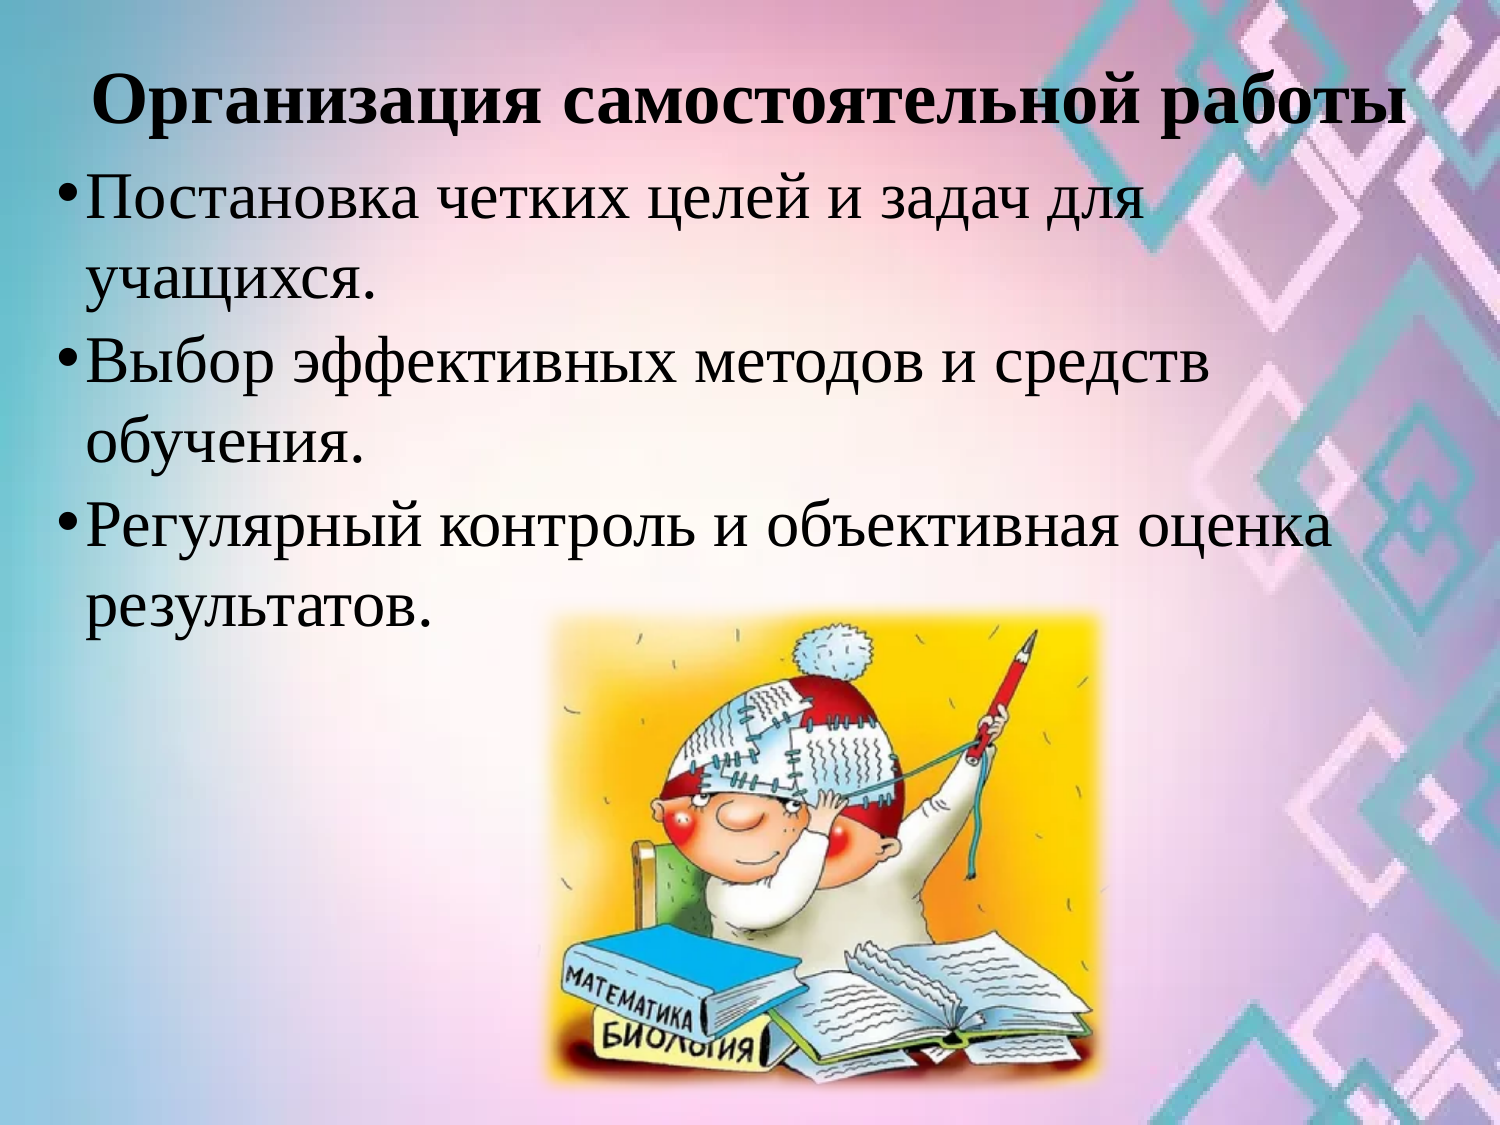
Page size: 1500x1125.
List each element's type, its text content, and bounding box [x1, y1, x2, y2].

title Организация самостоятельной работы [75, 45, 1425, 233]
picture [0, 0, 1500, 1125]
list Постановка четких целей и задач для учащихся. Выбор эффективных методов и средств обучения. Регулярный контроль и объективная оценка результатов. [41, 144, 1392, 887]
